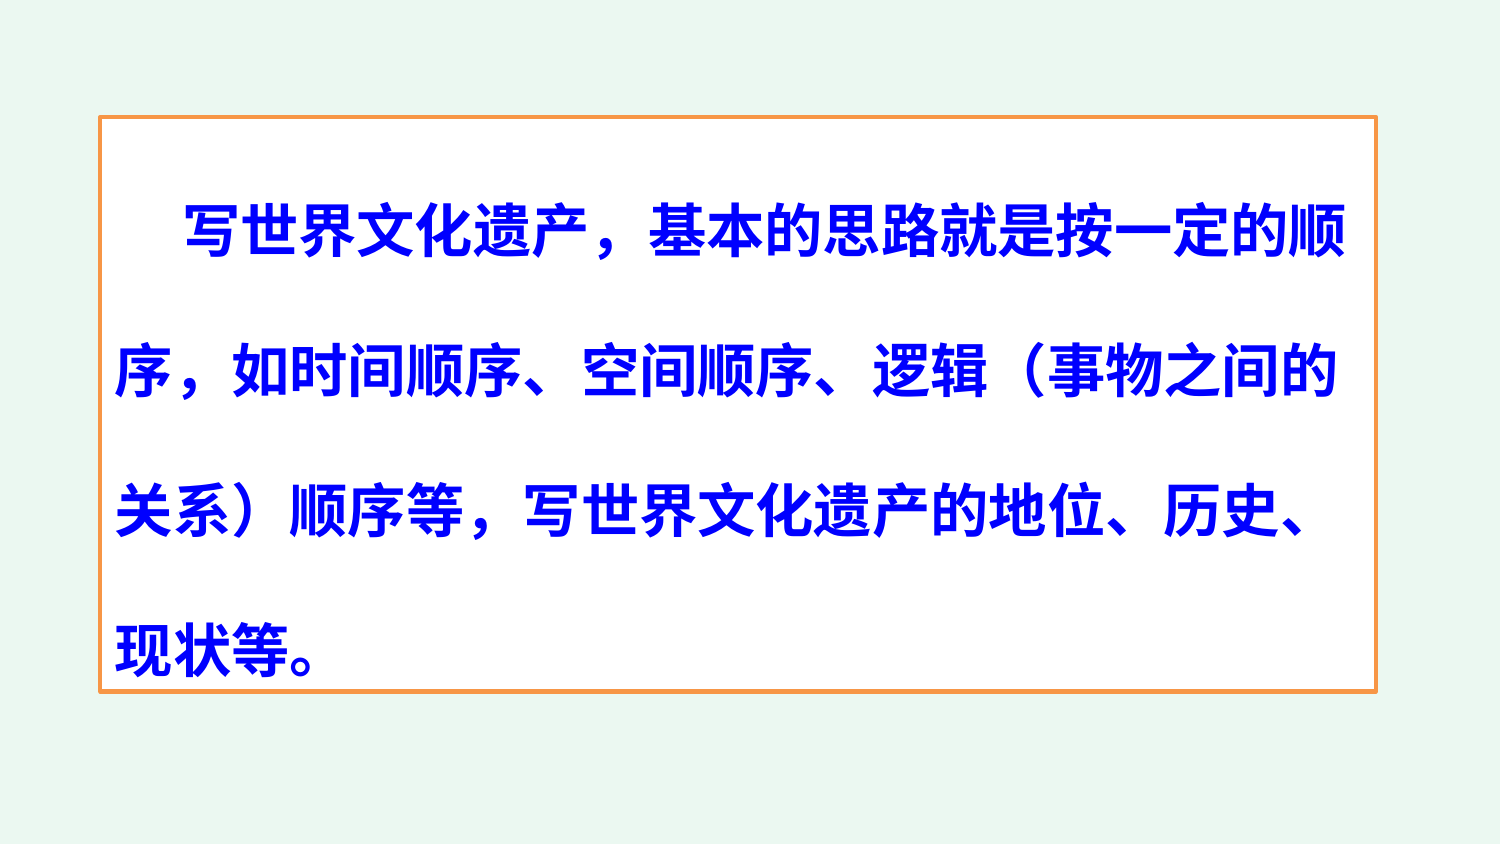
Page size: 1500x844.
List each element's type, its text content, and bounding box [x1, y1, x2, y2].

text_box 写世界文化遗产，基本的思路就是按一定的顺序，如时间顺序、空间顺序、逻辑（事物之间的关系）顺序等，写世界文化遗产的地位、历史、现状等。 [98, 115, 1378, 694]
